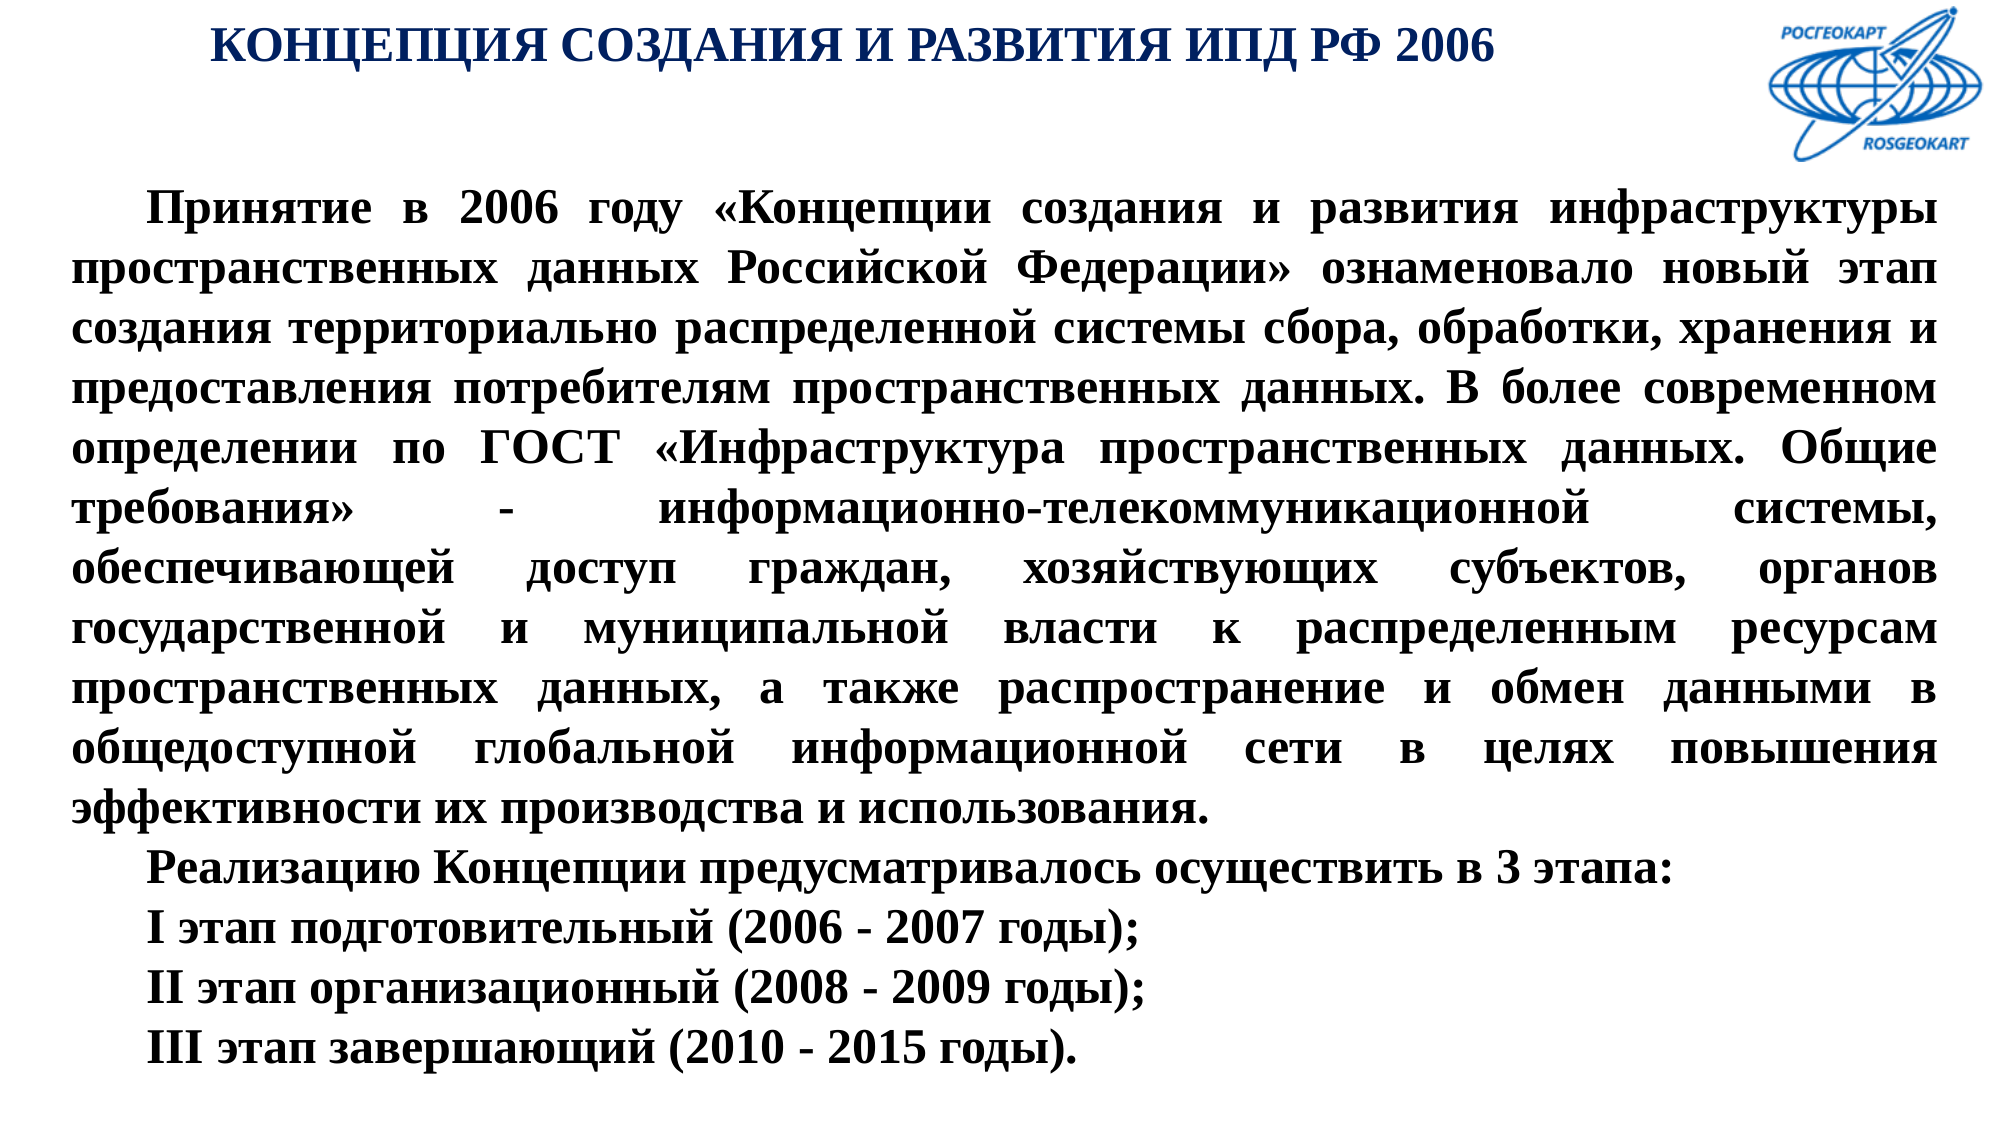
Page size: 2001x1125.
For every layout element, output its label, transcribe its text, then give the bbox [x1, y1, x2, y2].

text_box Принятие в 2006 году «Концепции создания и развития инфраструктуры пространственных данных Российской Федерации» ознаменовало новый этап создания территориально распределенной системы сбора, обработки, хранения и предоставления потребителям пространственных данных. В более современном определении по ГОСТ «Инфраструктура пространственных данных. Общие требования» - информационно-телекоммуникационной системы, обеспечивающей доступ граждан, хозяйствующих субъектов, органов государственной и муниципальной власти к распределенным ресурсам пространственных данных, а также распространение и обмен данными в общедоступной глобальной информационной сети в целях повышения эффективности их производства и использования. Реализацию Концепции предусматривалось осуществить в 3 этапа: I этап подготовительный (2006 - 2007 годы); II этап организационный (2008 - 2009 годы); III этап завершающий (2010 - 2015 годы). [56, 165, 1954, 1081]
text_box КОНЦЕПЦИЯ СОЗДАНИЯ И РАЗВИТИЯ ИПД РФ 2006 [0, 3, 1707, 79]
picture [1757, 6, 1994, 162]
